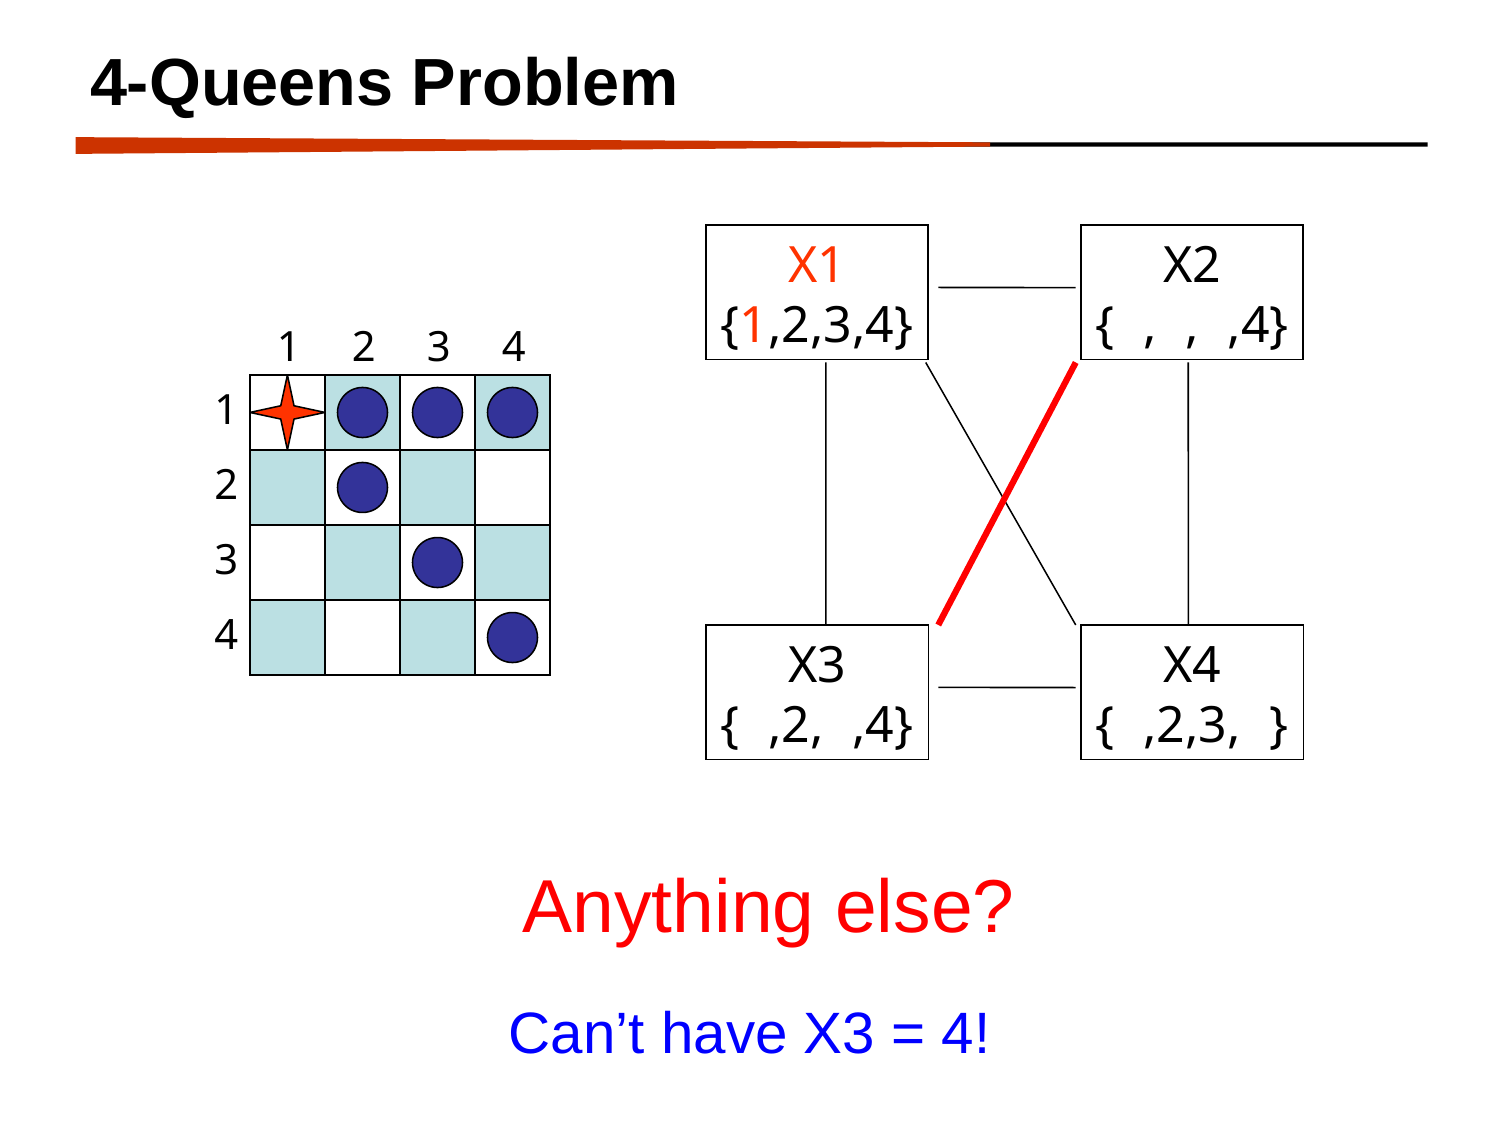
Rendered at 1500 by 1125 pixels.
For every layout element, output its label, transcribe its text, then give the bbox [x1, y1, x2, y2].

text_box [199, 312, 551, 676]
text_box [337, 387, 538, 663]
text_box Can’t have X3 = 4! [324, 987, 1175, 1073]
text_box Anything else? [262, 849, 1275, 955]
title 4-Queens Problem [74, 24, 1426, 133]
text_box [699, 224, 1310, 762]
